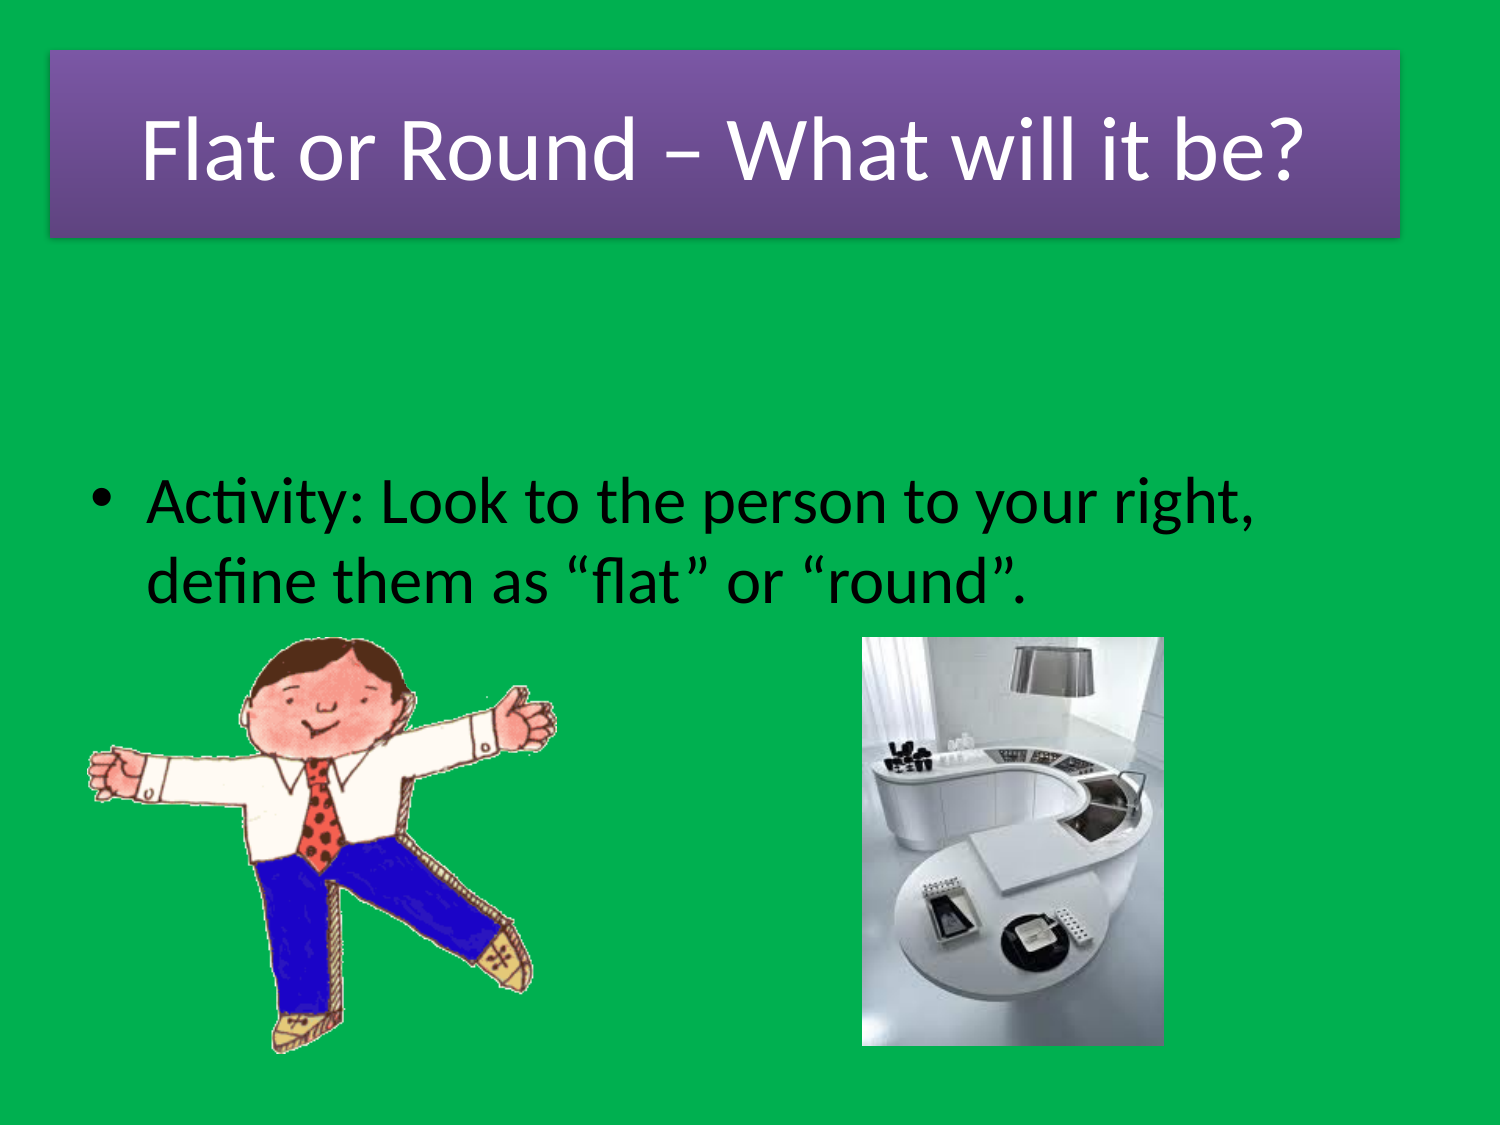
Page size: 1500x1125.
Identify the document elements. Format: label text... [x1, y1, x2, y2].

title Flat or Round – What will it be? [50, 50, 1400, 238]
picture [87, 637, 557, 1054]
picture [862, 637, 1165, 1046]
list Activity: Look to the person to your right, define them as “flat” or “round”. [75, 262, 1425, 1005]
